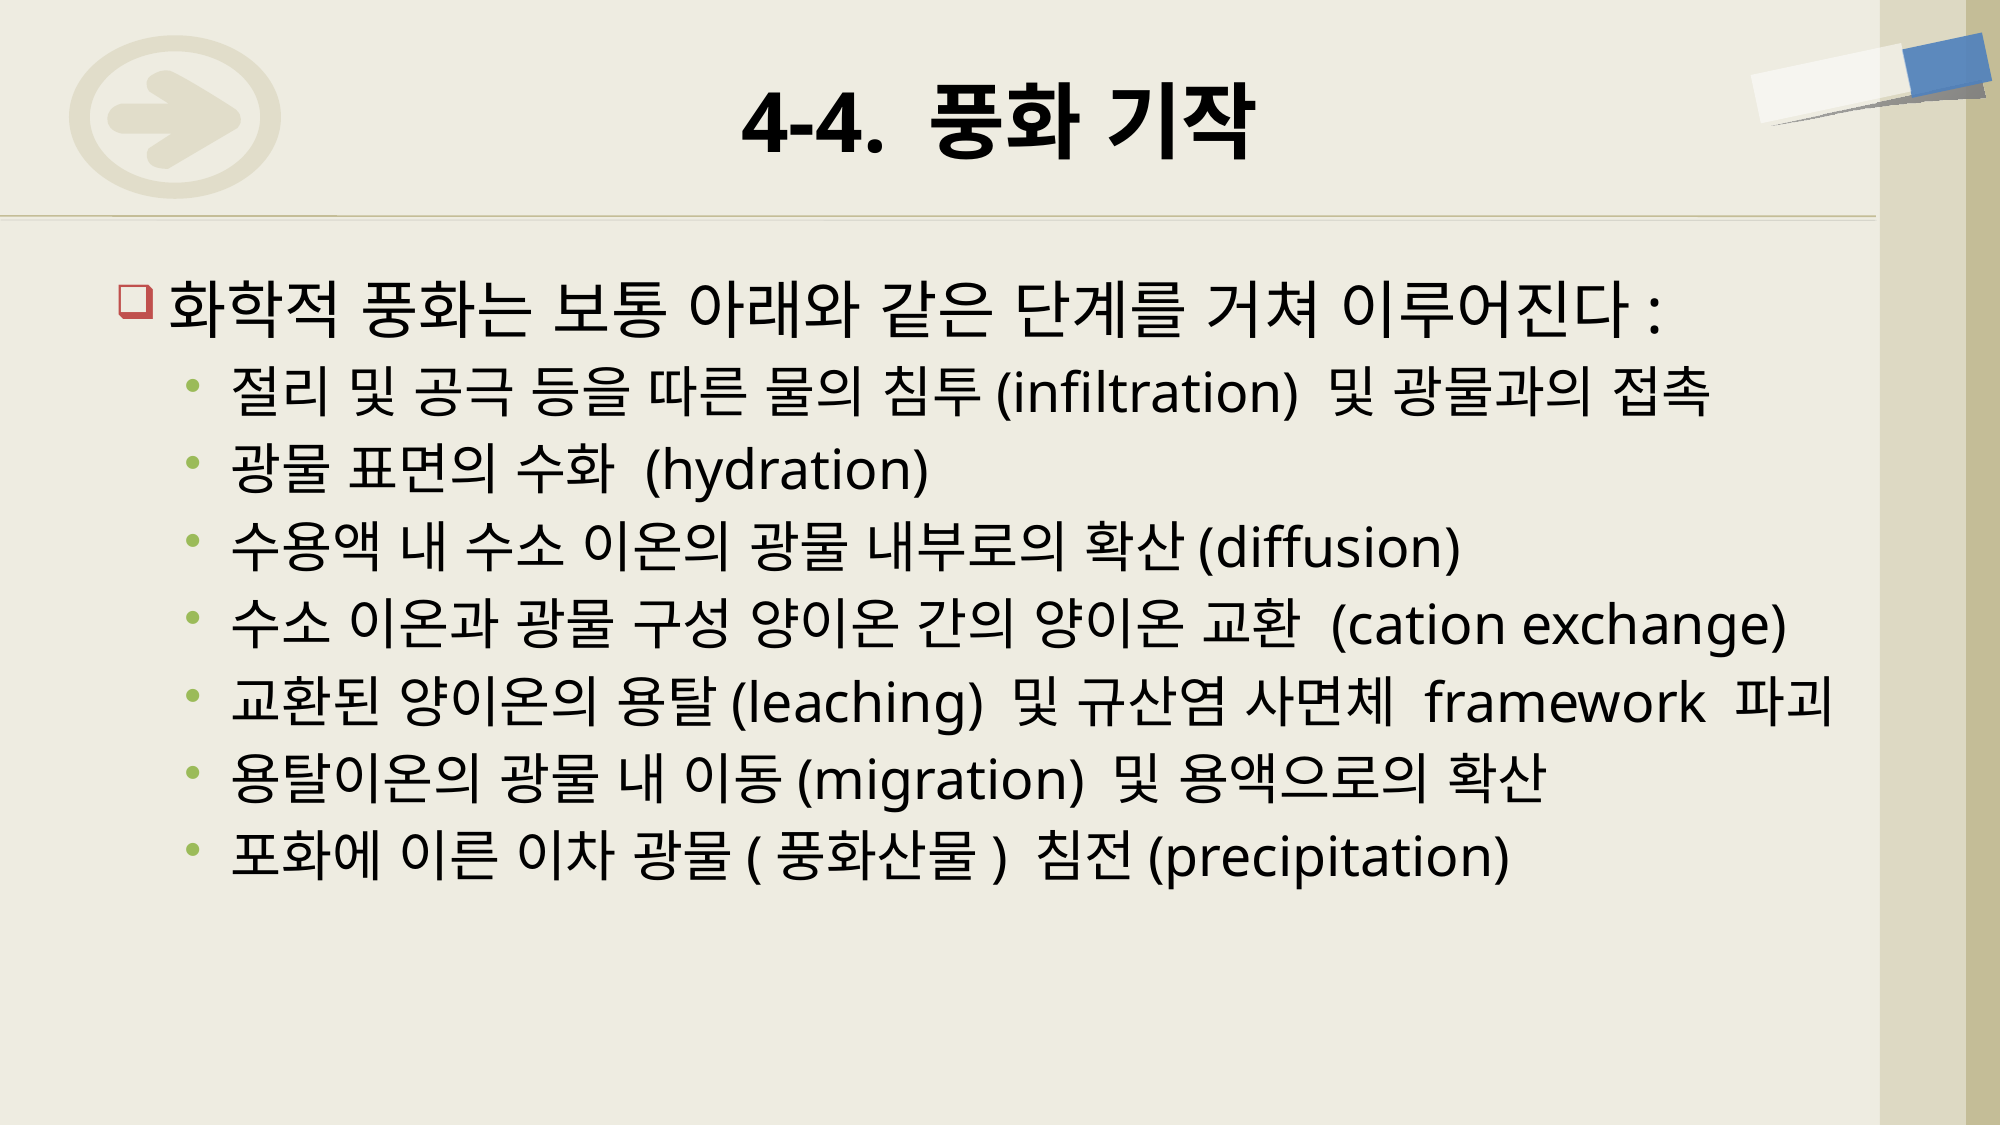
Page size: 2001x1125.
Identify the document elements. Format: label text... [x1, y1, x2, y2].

list 화학적 풍화는 보통 아래와 같은 단계를 거쳐 이루어진다: 절리 및 공극 등을 따른 물의 침투(infiltration) 및 광물과의 접촉 광물 표면의 수화 (hydration) 수용액 내 수소 이온의 광물 내부로의 확산(diffusion) 수소 이온과 광물 구성 양이온 간의 양이온 교환 (cation exchange) 교환된 양이온의 용탈(leaching) 및 규산염 사면체 framework 파괴 용탈이온의 광물 내 이동(migration) 및 용액으로의 확산 포화에 이른 이차 광물(풍화산물) 침전(precipitation) [99, 262, 1874, 1005]
title 4-4. 풍화 기작 [99, 24, 1900, 213]
